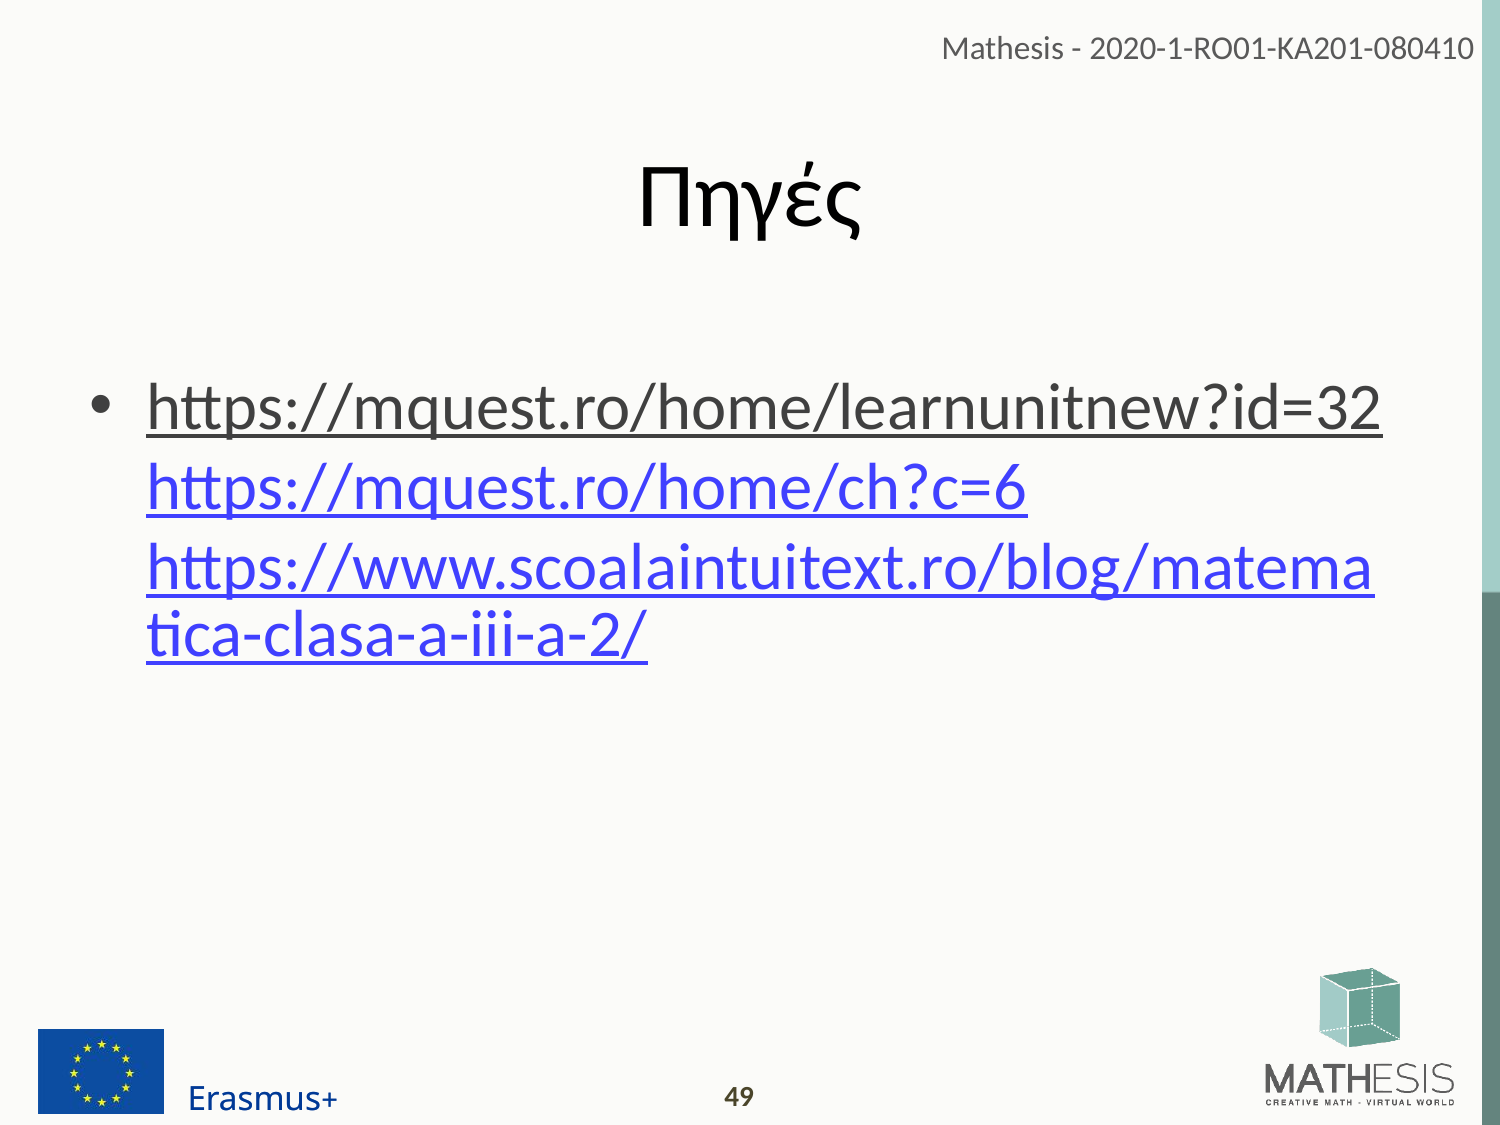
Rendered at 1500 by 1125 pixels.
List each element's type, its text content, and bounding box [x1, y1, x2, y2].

title Πηγές [75, 127, 1425, 262]
picture [38, 1029, 164, 1114]
list https://mquest.ro/home/learnunitnew?id=32 https://mquest.ro/home/ch?c=6 https://www.scoalaintuitext.ro/blog/matematica-clasa-a-iii-a-2/ [75, 262, 1425, 1005]
